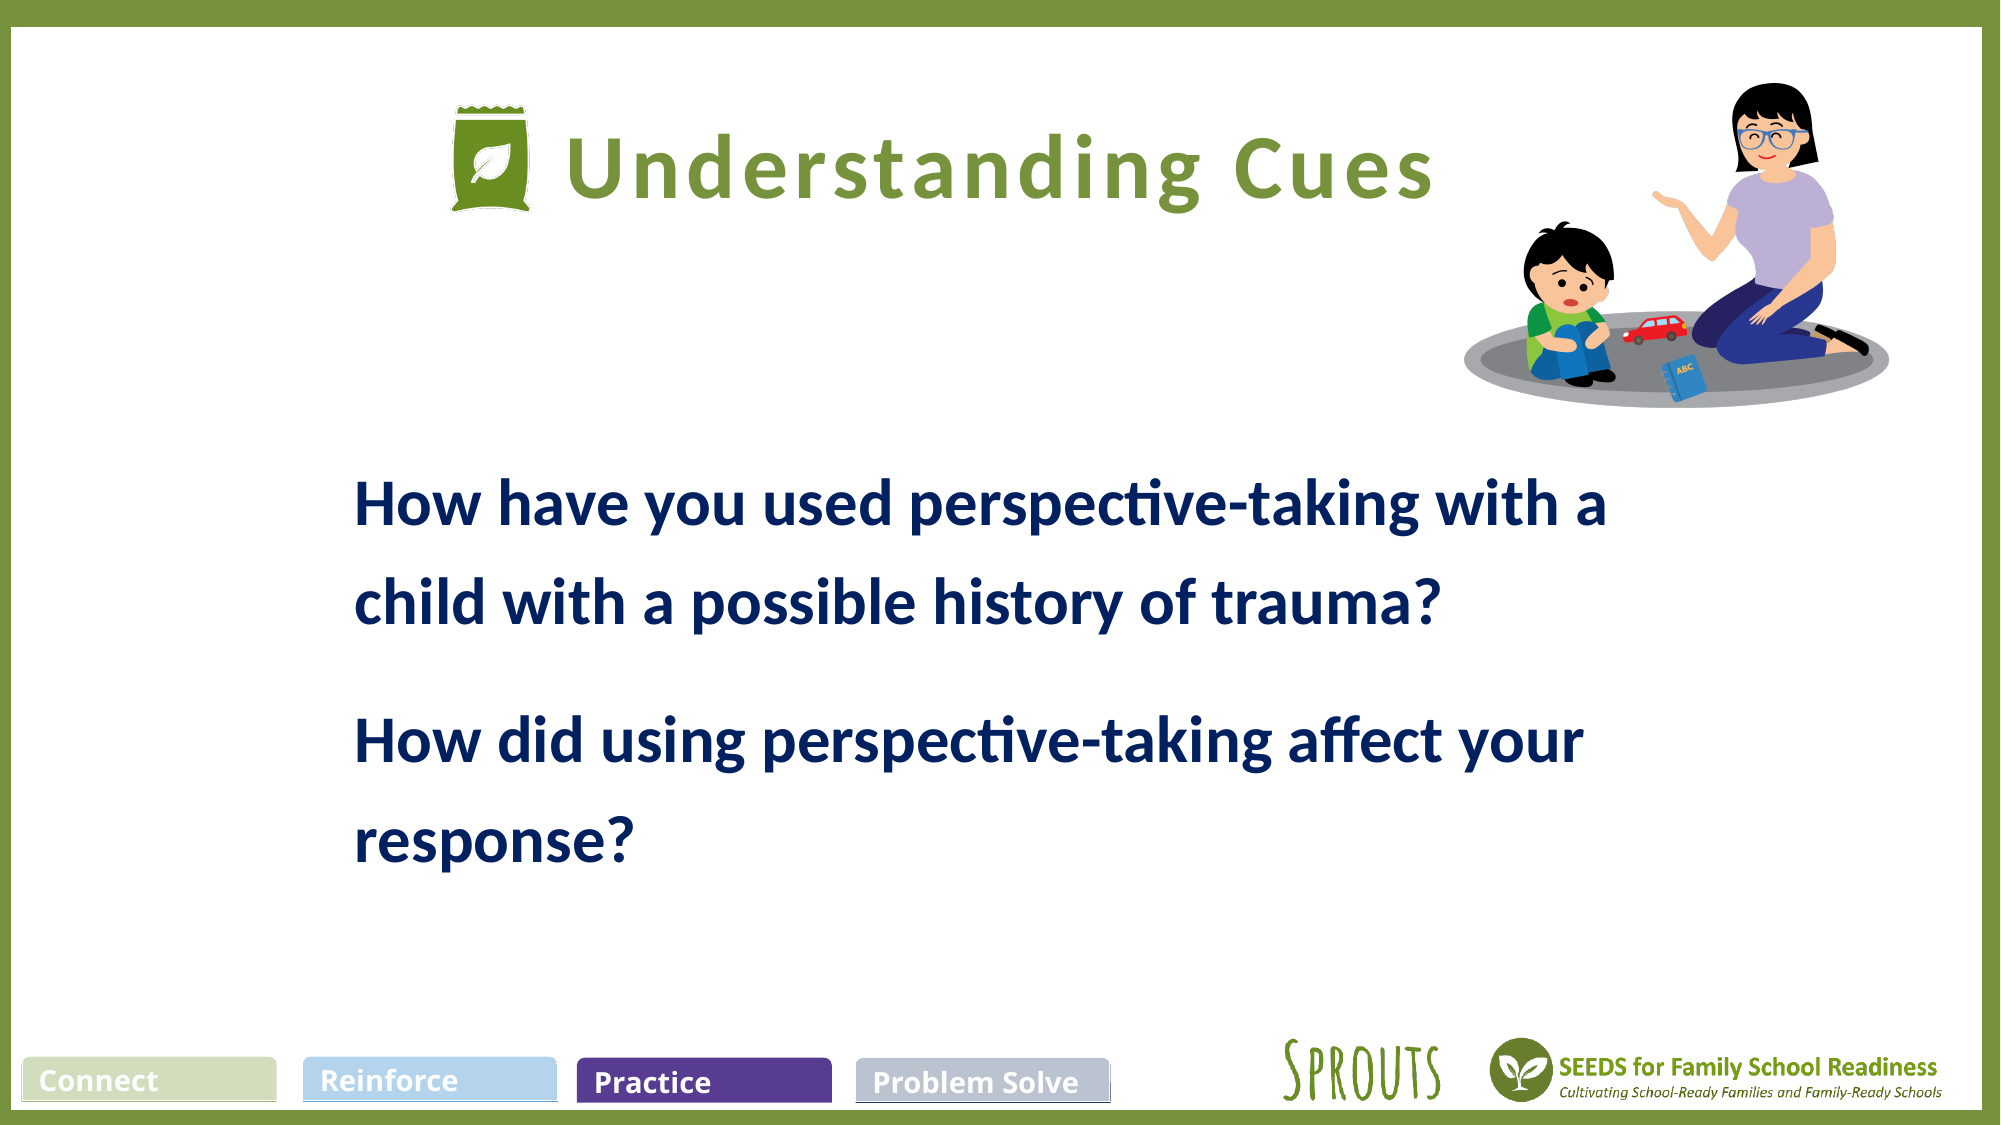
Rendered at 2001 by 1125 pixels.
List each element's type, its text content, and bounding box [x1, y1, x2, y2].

picture [1464, 83, 1889, 408]
text_box [22, 1055, 278, 1101]
picture [1487, 1035, 1955, 1110]
picture [1271, 1027, 1453, 1110]
title Understanding Cues [48, 59, 1952, 278]
text_box [302, 1055, 558, 1101]
text_box How have you used perspective-taking with a child with a possible history of trauma? How did using perspective-taking affect your response? [340, 431, 1660, 884]
text_box [855, 1056, 1111, 1102]
picture [415, 83, 566, 234]
